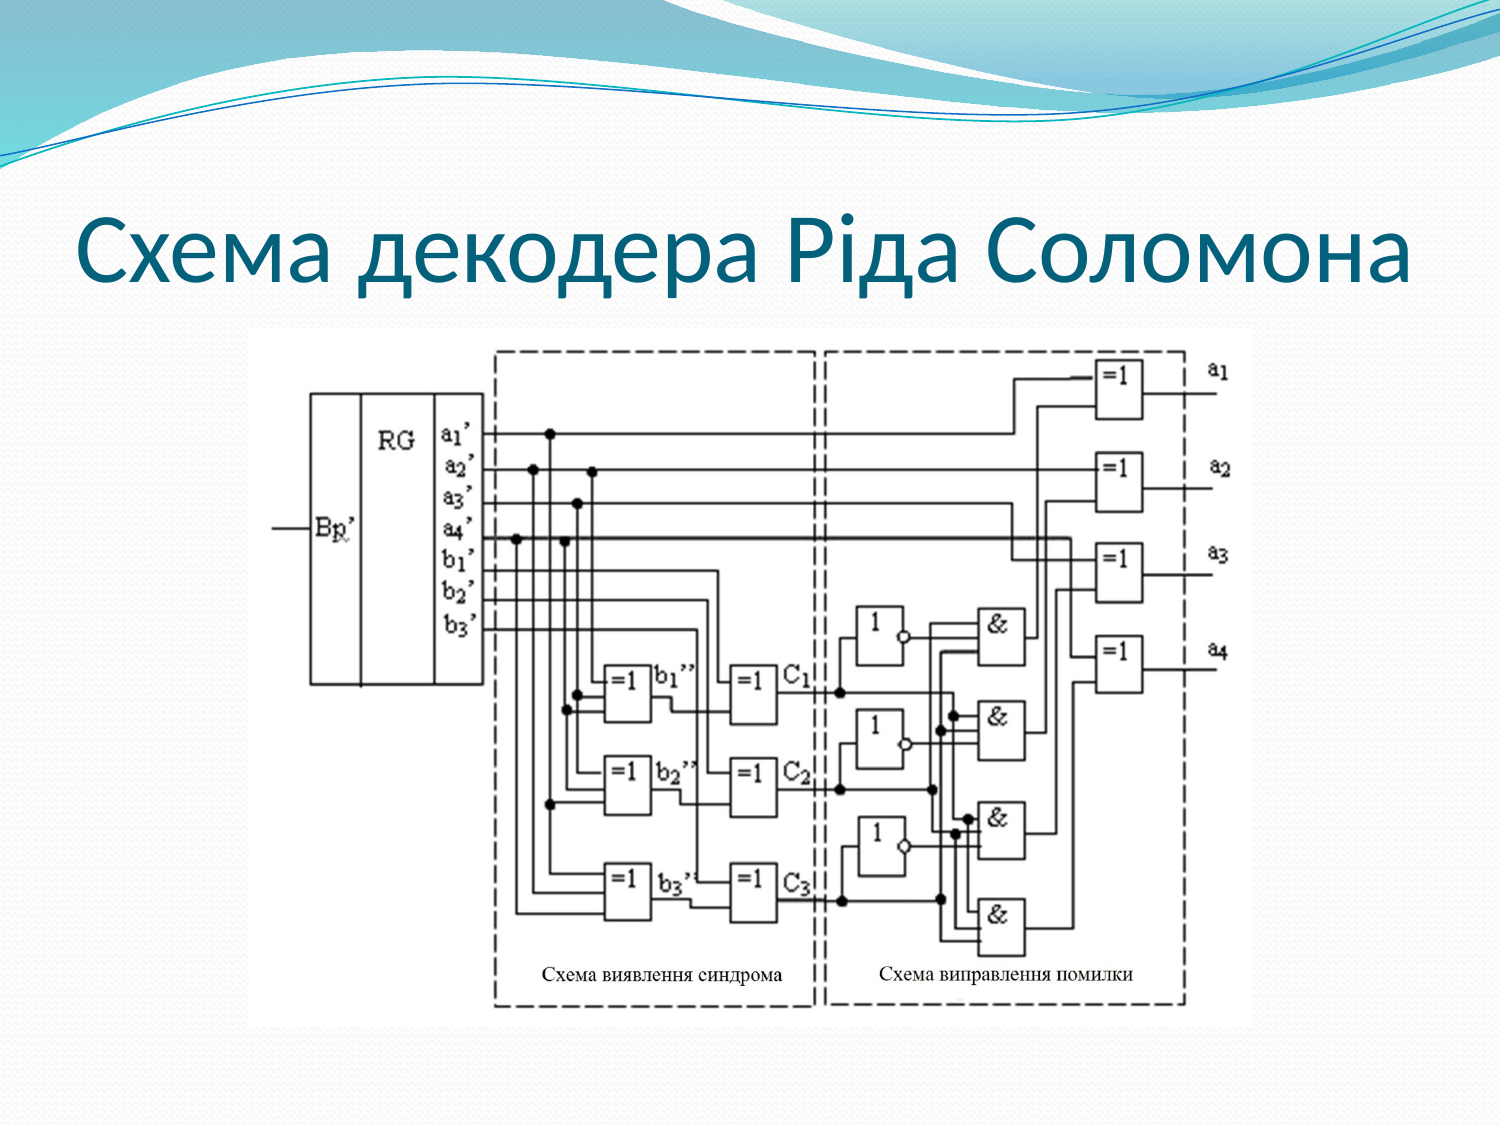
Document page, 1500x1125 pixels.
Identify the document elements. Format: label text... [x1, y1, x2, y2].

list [248, 328, 1251, 1027]
title Схема декодера Ріда Соломона [75, 115, 1425, 303]
